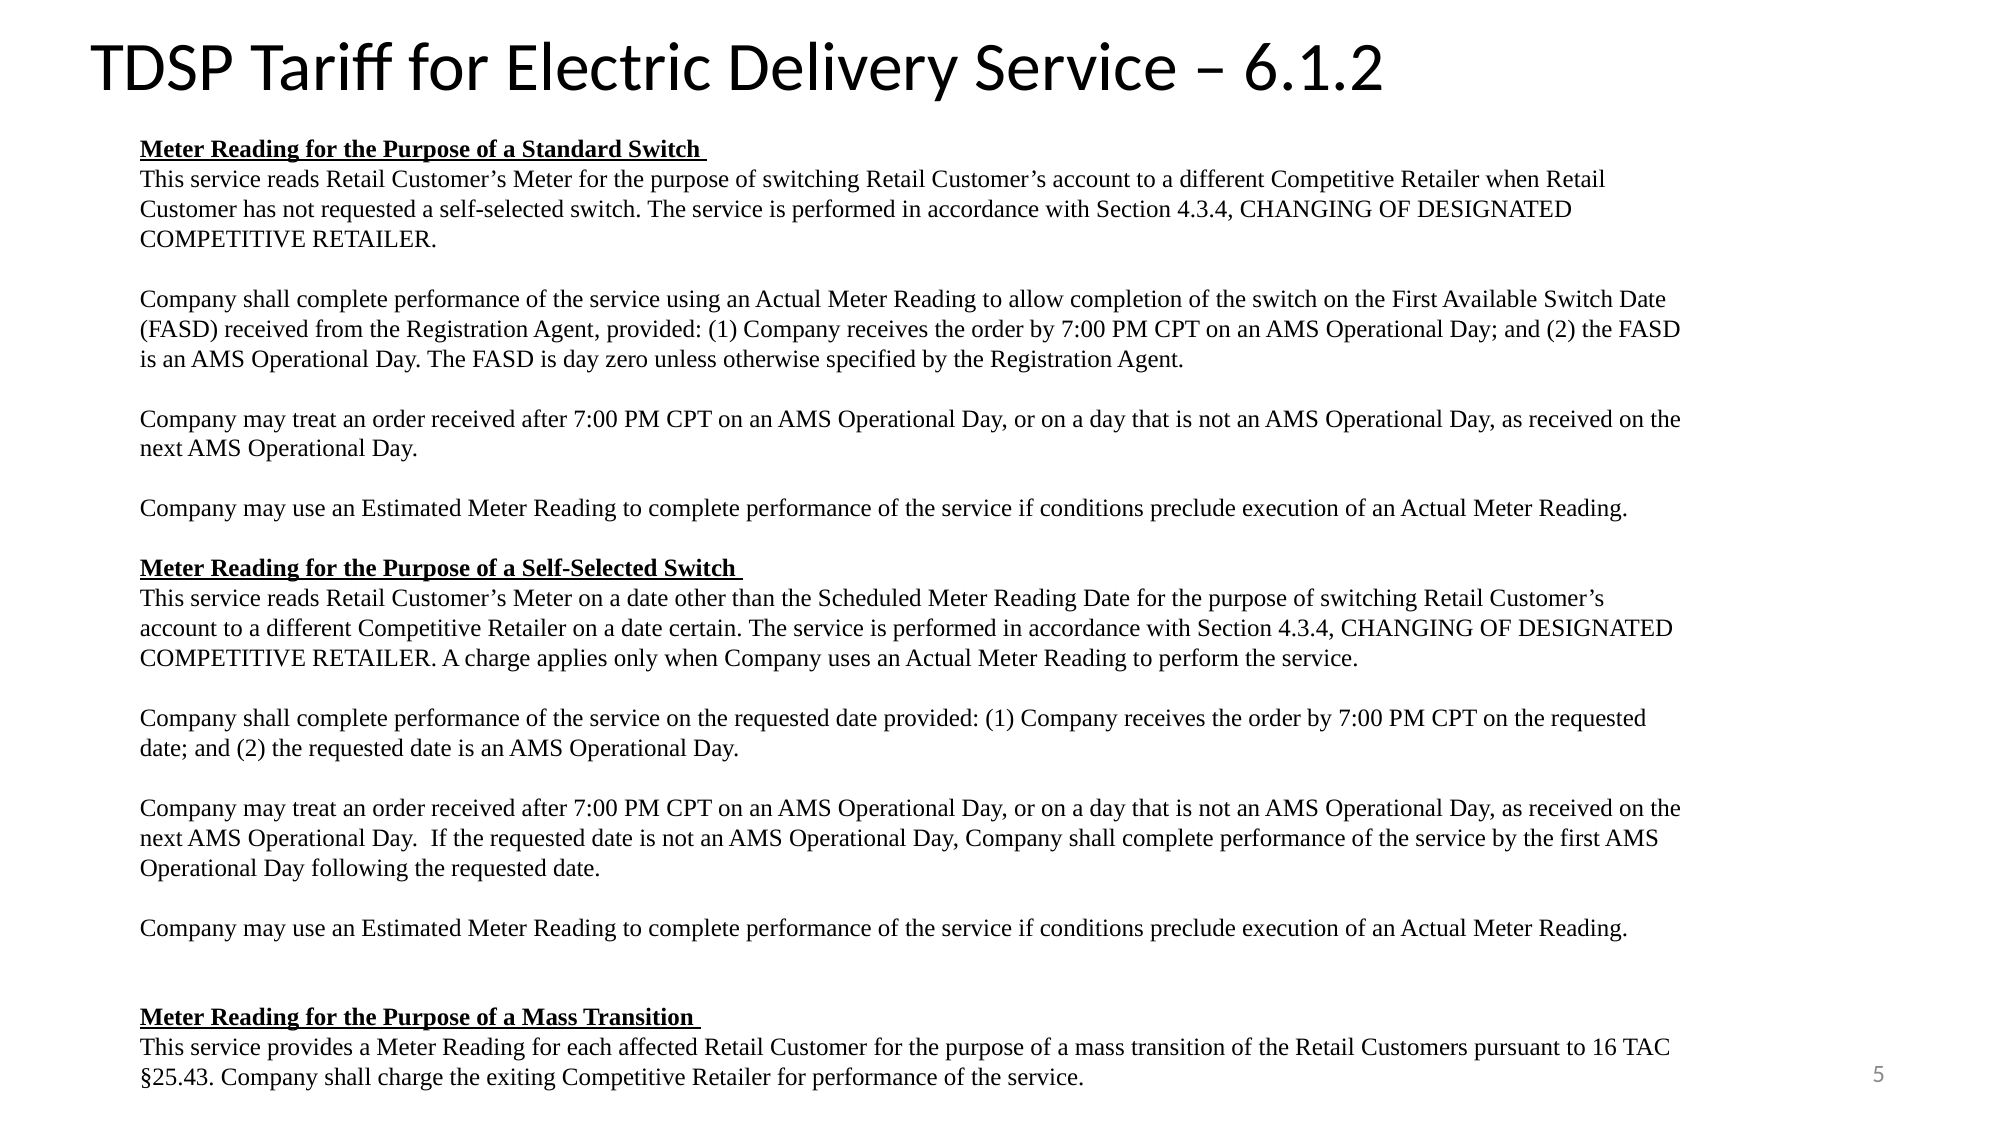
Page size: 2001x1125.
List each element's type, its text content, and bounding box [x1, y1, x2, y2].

title TDSP Tariff for Electric Delivery Service – 6.1.2 [75, 12, 1950, 112]
text_box Meter Reading for the Purpose of a Standard Switch This service reads Retail Customer’s Meter for the purpose of switching Retail Customer’s account to a different Competitive Retailer when Retail Customer has not requested a self-selected switch. The service is performed in accordance with Section 4.3.4, CHANGING OF DESIGNATED COMPETITIVE RETAILER. Company shall complete performance of the service using an Actual Meter Reading to allow completion of the switch on the First Available Switch Date (FASD) received from the Registration Agent, provided: (1) Company receives the order by 7:00 PM CPT on an AMS Operational Day; and (2) the FASD is an AMS Operational Day. The FASD is day zero unless otherwise specified by the Registration Agent. Company may treat an order received after 7:00 PM CPT on an AMS Operational Day, or on a day that is not an AMS Operational Day, as received on the next AMS Operational Day. Company may use an Estimated Meter Reading to complete performance of the service if conditions preclude execution of an Actual Meter Reading. Meter Reading for the Purpose of a Self-Selected Switch This service reads Retail Customer’s Meter on a date other than the Scheduled Meter Reading Date for the purpose of switching Retail Customer’s account to a different Competitive Retailer on a date certain. The service is performed in accordance with Section 4.3.4, CHANGING OF DESIGNATED COMPETITIVE RETAILER. A charge applies only when Company uses an Actual Meter Reading to perform the service. Company shall complete performance of the service on the requested date provided: (1) Company receives the order by 7:00 PM CPT on the requested date; and (2) the requested date is an AMS Operational Day. Company may treat an order received after 7:00 PM CPT on an AMS Operational Day, or on a day that is not an AMS Operational Day, as received on the next AMS Operational Day. If the requested date is not an AMS Operational Day, Company shall complete performance of the service by the first AMS Operational Day following the requested date. Company may use an Estimated Meter Reading to complete performance of the service if conditions preclude execution of an Actual Meter Reading. Meter Reading for the Purpose of a Mass Transition This service provides a Meter Reading for each affected Retail Customer for the purpose of a mass transition of the Retail Customers pursuant to 16 TAC §25.43. Company shall charge the exiting Competitive Retailer for performance of the service. [124, 125, 1700, 1125]
slide_number 5 [1700, 1042, 1900, 1103]
